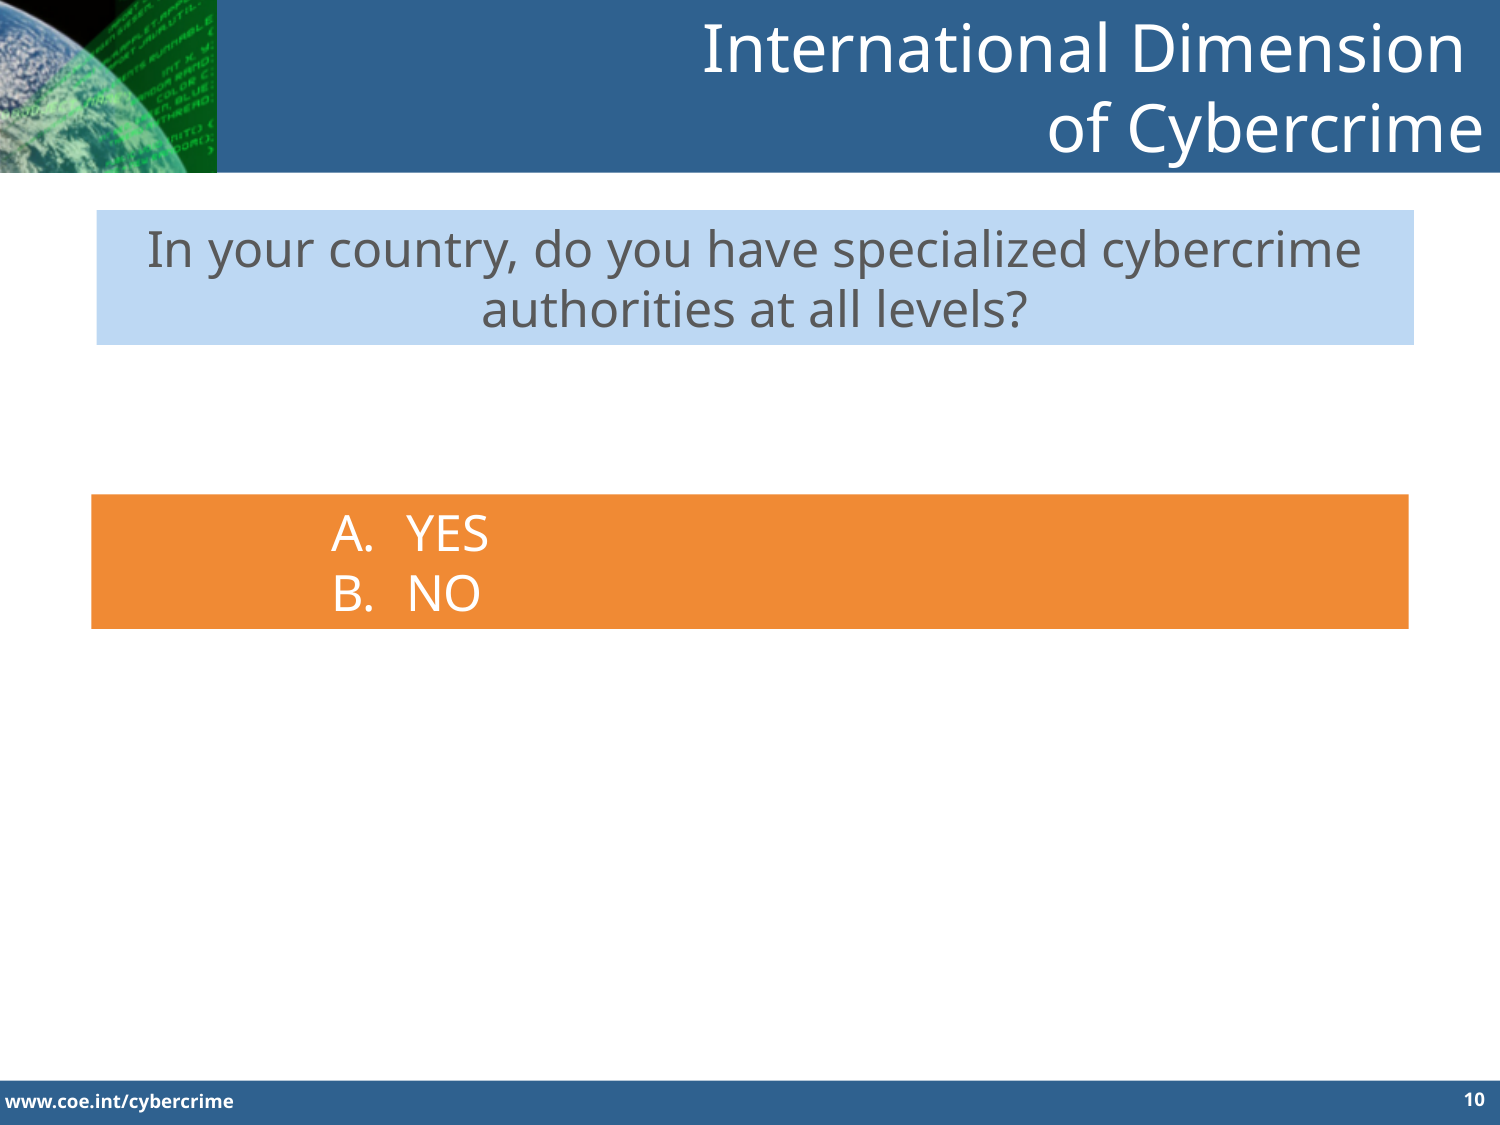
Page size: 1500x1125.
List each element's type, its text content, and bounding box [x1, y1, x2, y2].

slide_number 10 [1149, 1079, 1500, 1125]
text_box International Dimension of Cybercrime [329, 9, 1500, 162]
picture [0, 1, 217, 173]
text_box YES NO [91, 494, 1409, 629]
text_box In your country, do you have specialized cybercrime authorities at all levels? [96, 210, 1414, 345]
